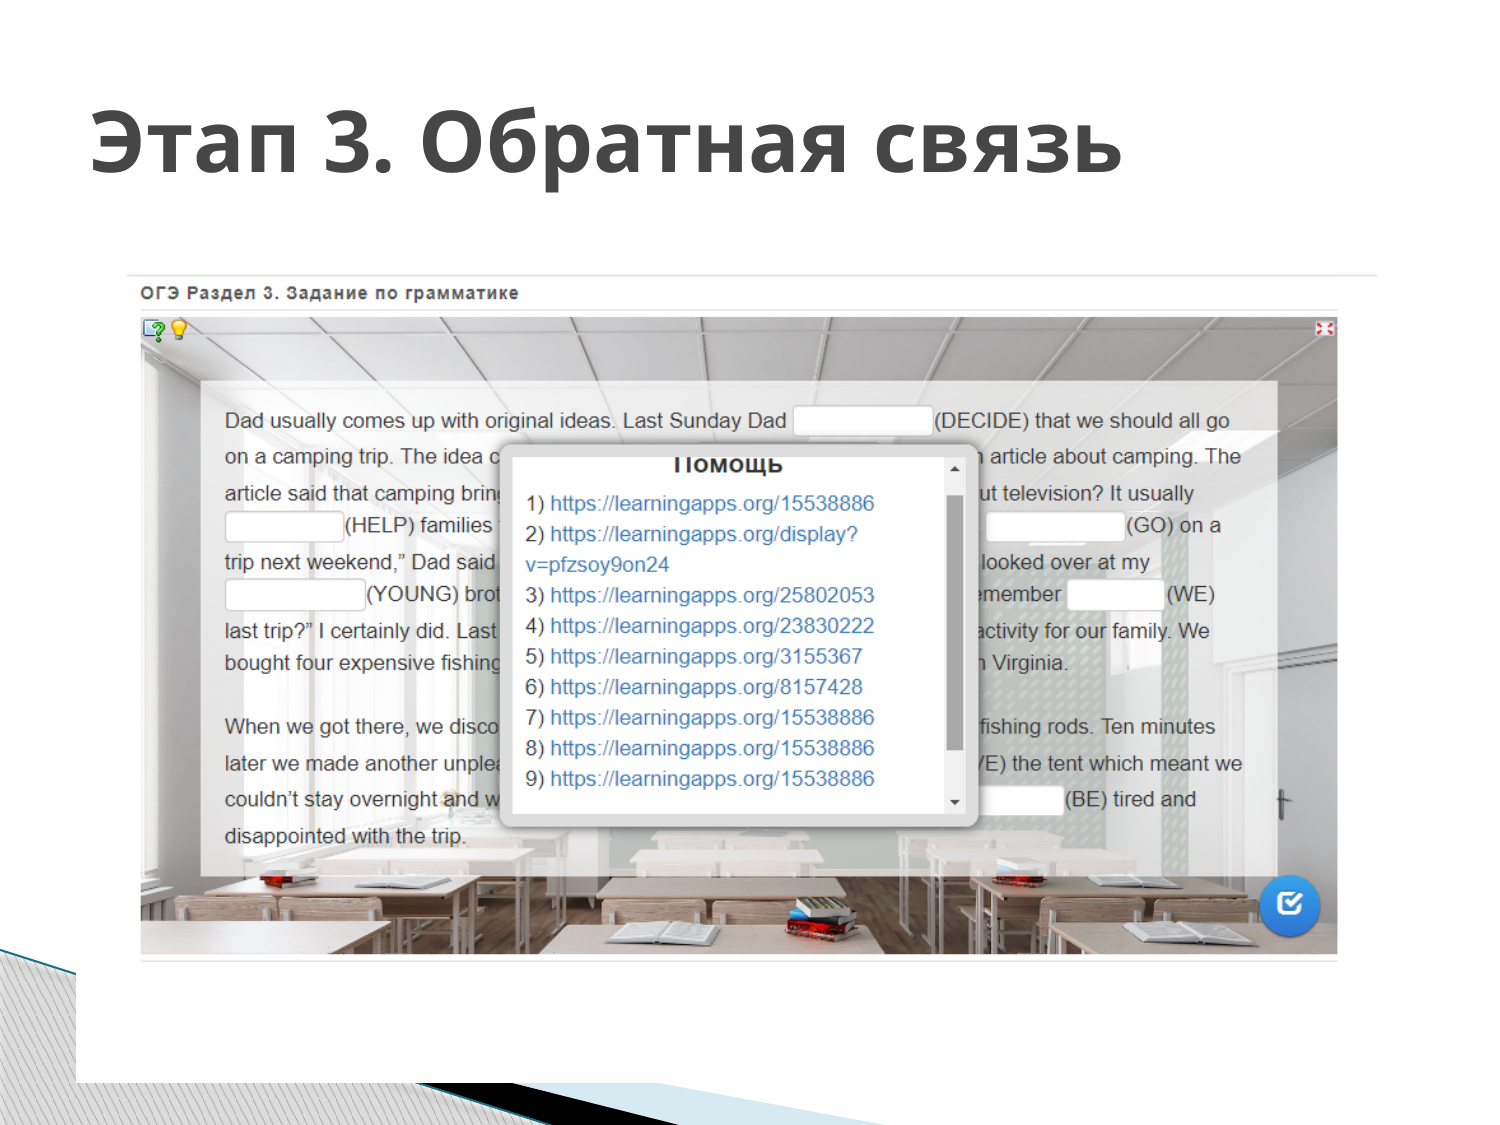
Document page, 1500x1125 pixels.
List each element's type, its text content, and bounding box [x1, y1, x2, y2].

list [76, 219, 1457, 1083]
title Этап 3. Обратная связь [75, 45, 1425, 221]
